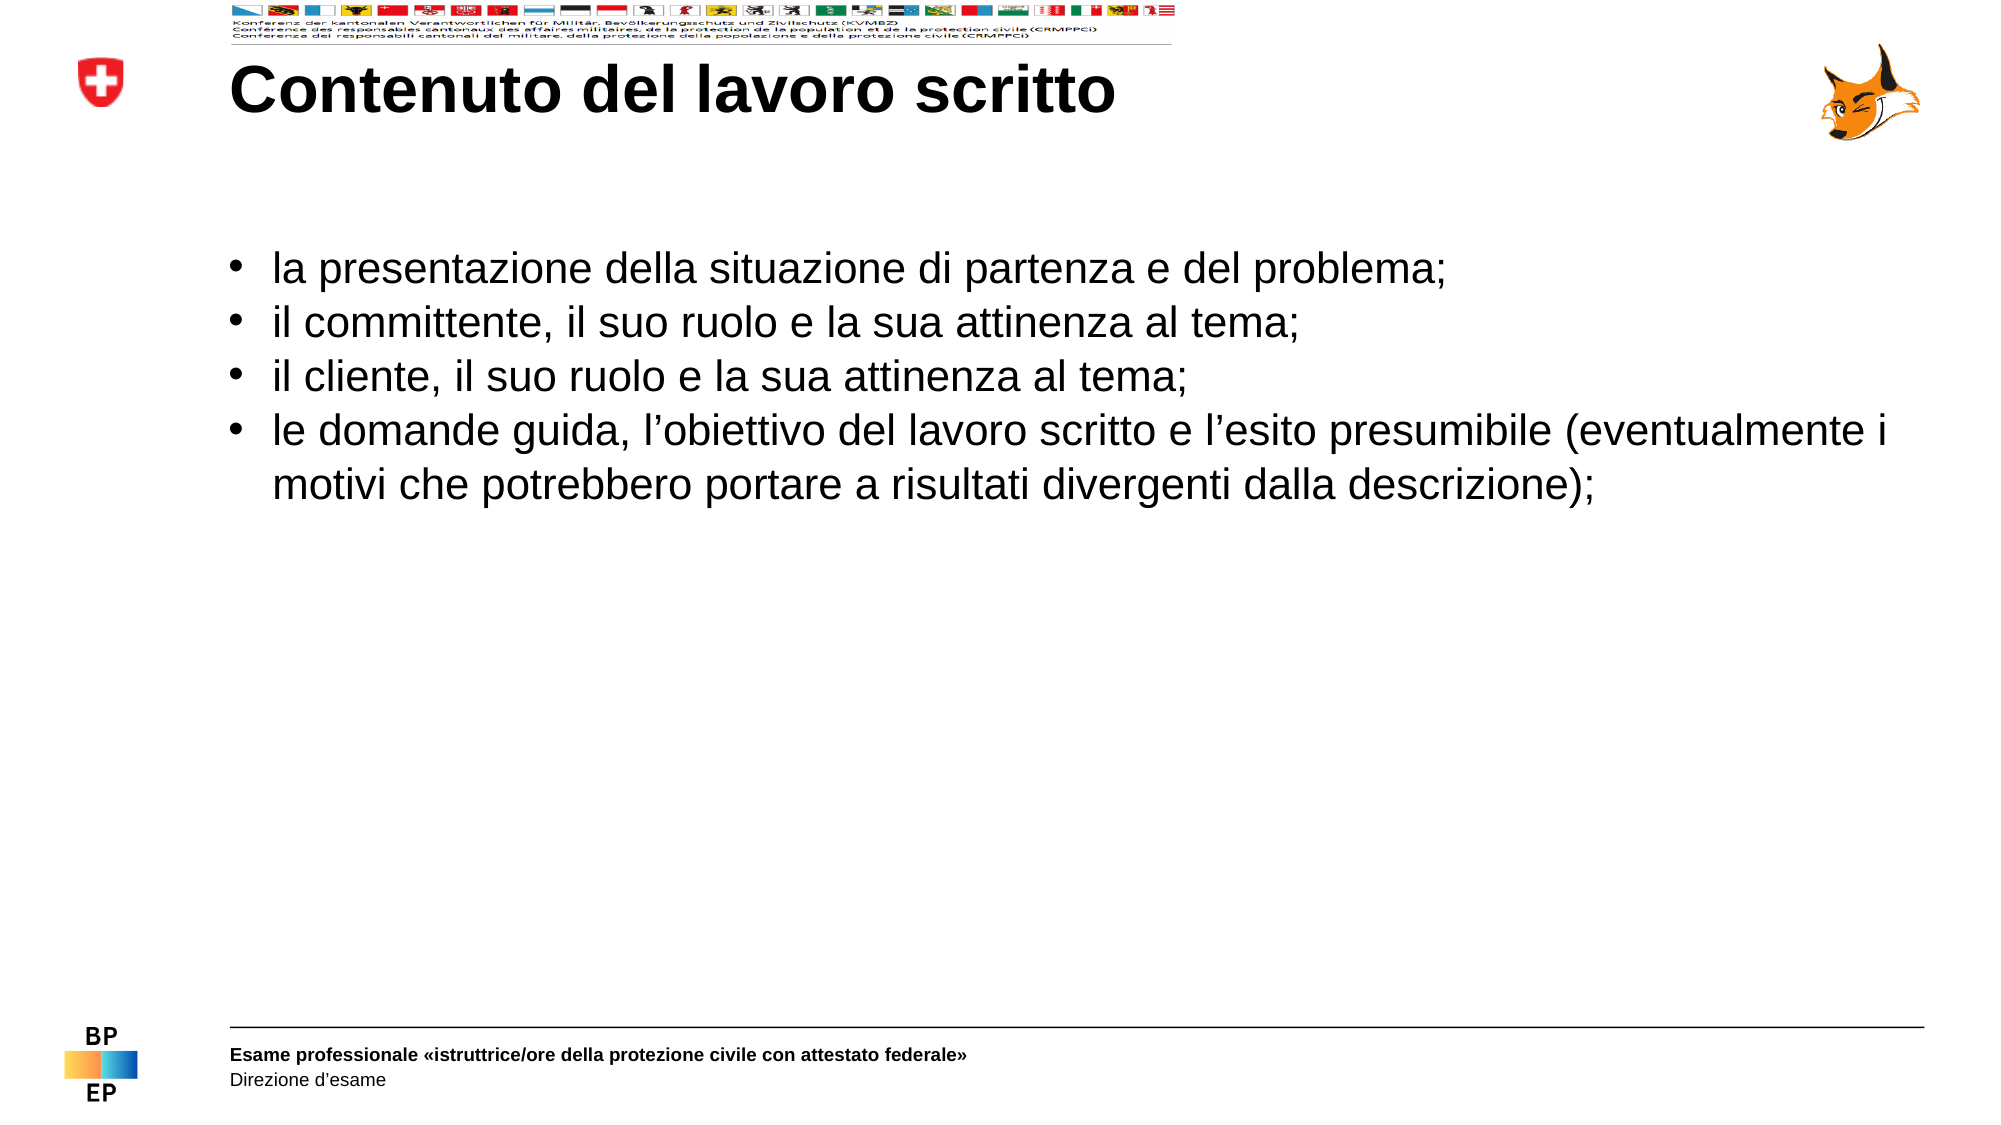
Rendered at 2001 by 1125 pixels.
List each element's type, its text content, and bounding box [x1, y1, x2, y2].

picture [229, 4, 1175, 46]
list la presentazione della situazione di partenza e del problema; il committente, il suo ruolo e la sua attinenza al tema; il cliente, il suo ruolo e la sua attinenza al tema; le domande guida, l’obiettivo del lavoro scritto e l’esito presumibile (eventualmente i motivi che potrebbero portare a risultati divergenti dalla descrizione); [228, 237, 1922, 981]
title Contenuto del lavoro scritto [229, 50, 1922, 199]
picture [61, 1021, 140, 1106]
picture [1817, 40, 1922, 145]
footer Esame professionale «istruttrice/ore della protezione civile con attestato federale» Direzione d’esame [229, 1040, 1177, 1088]
